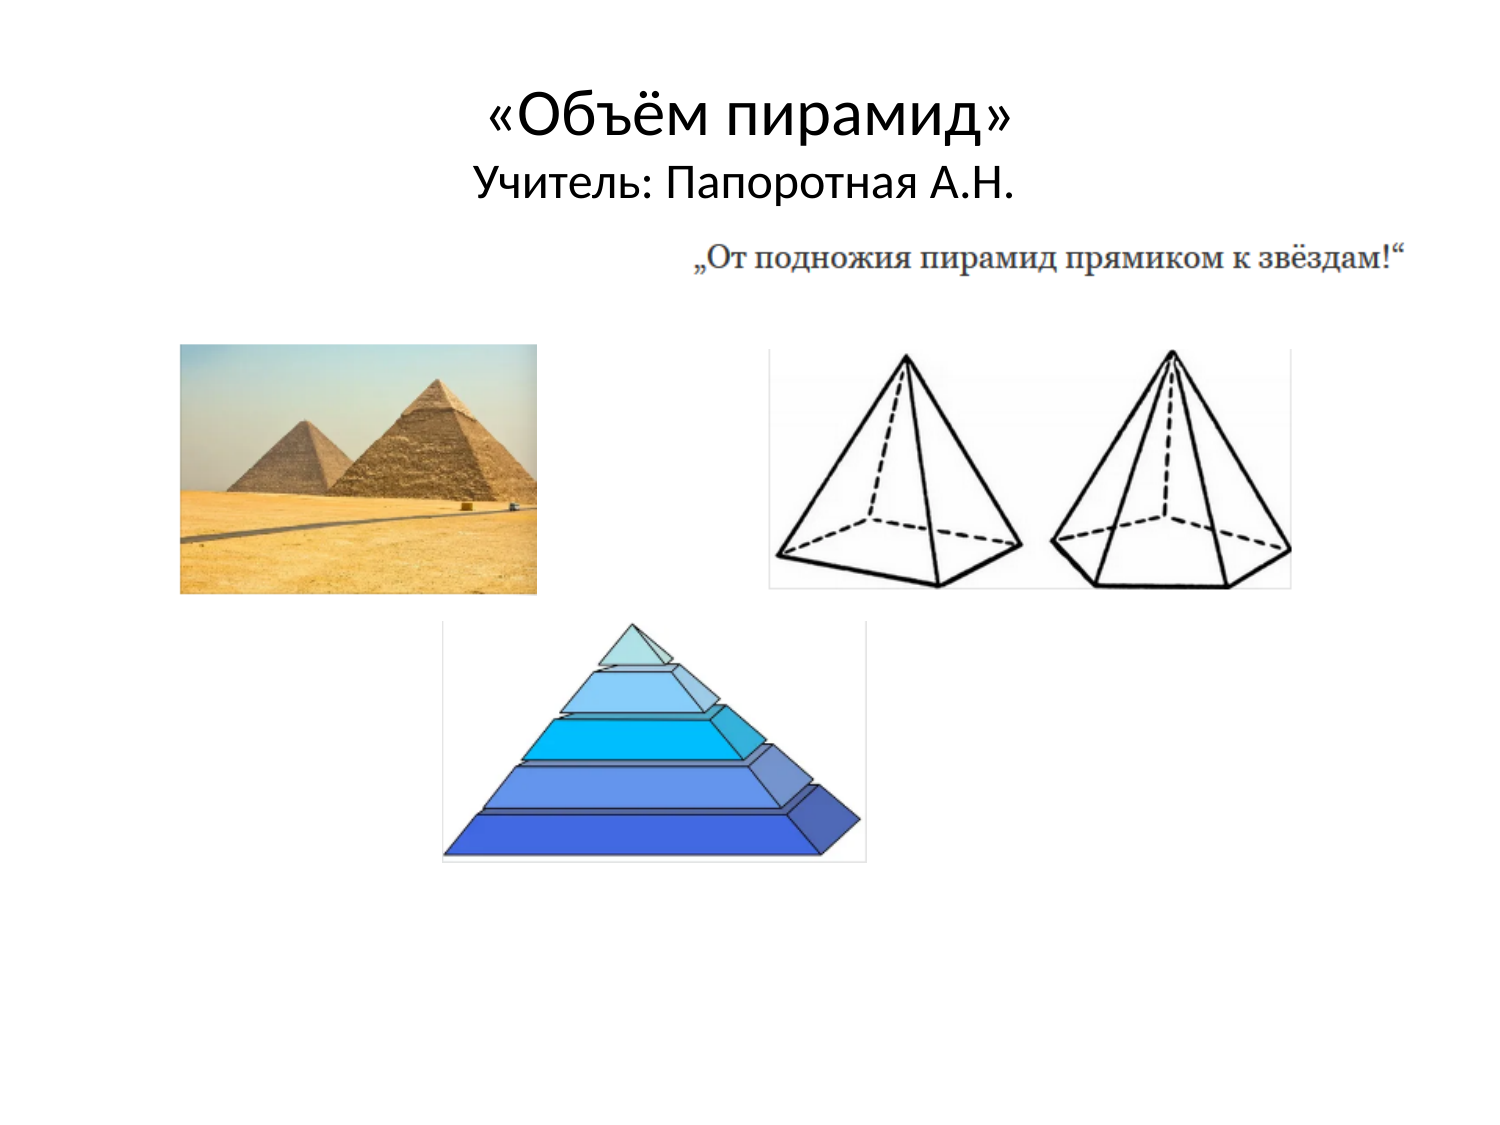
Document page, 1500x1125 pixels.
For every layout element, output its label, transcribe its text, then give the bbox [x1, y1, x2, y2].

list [655, 219, 1426, 289]
picture [442, 621, 867, 863]
picture [170, 343, 538, 596]
picture [761, 349, 1295, 596]
title «Объём пирамид» Учитель: Папоротная А.Н. [75, 45, 1425, 233]
